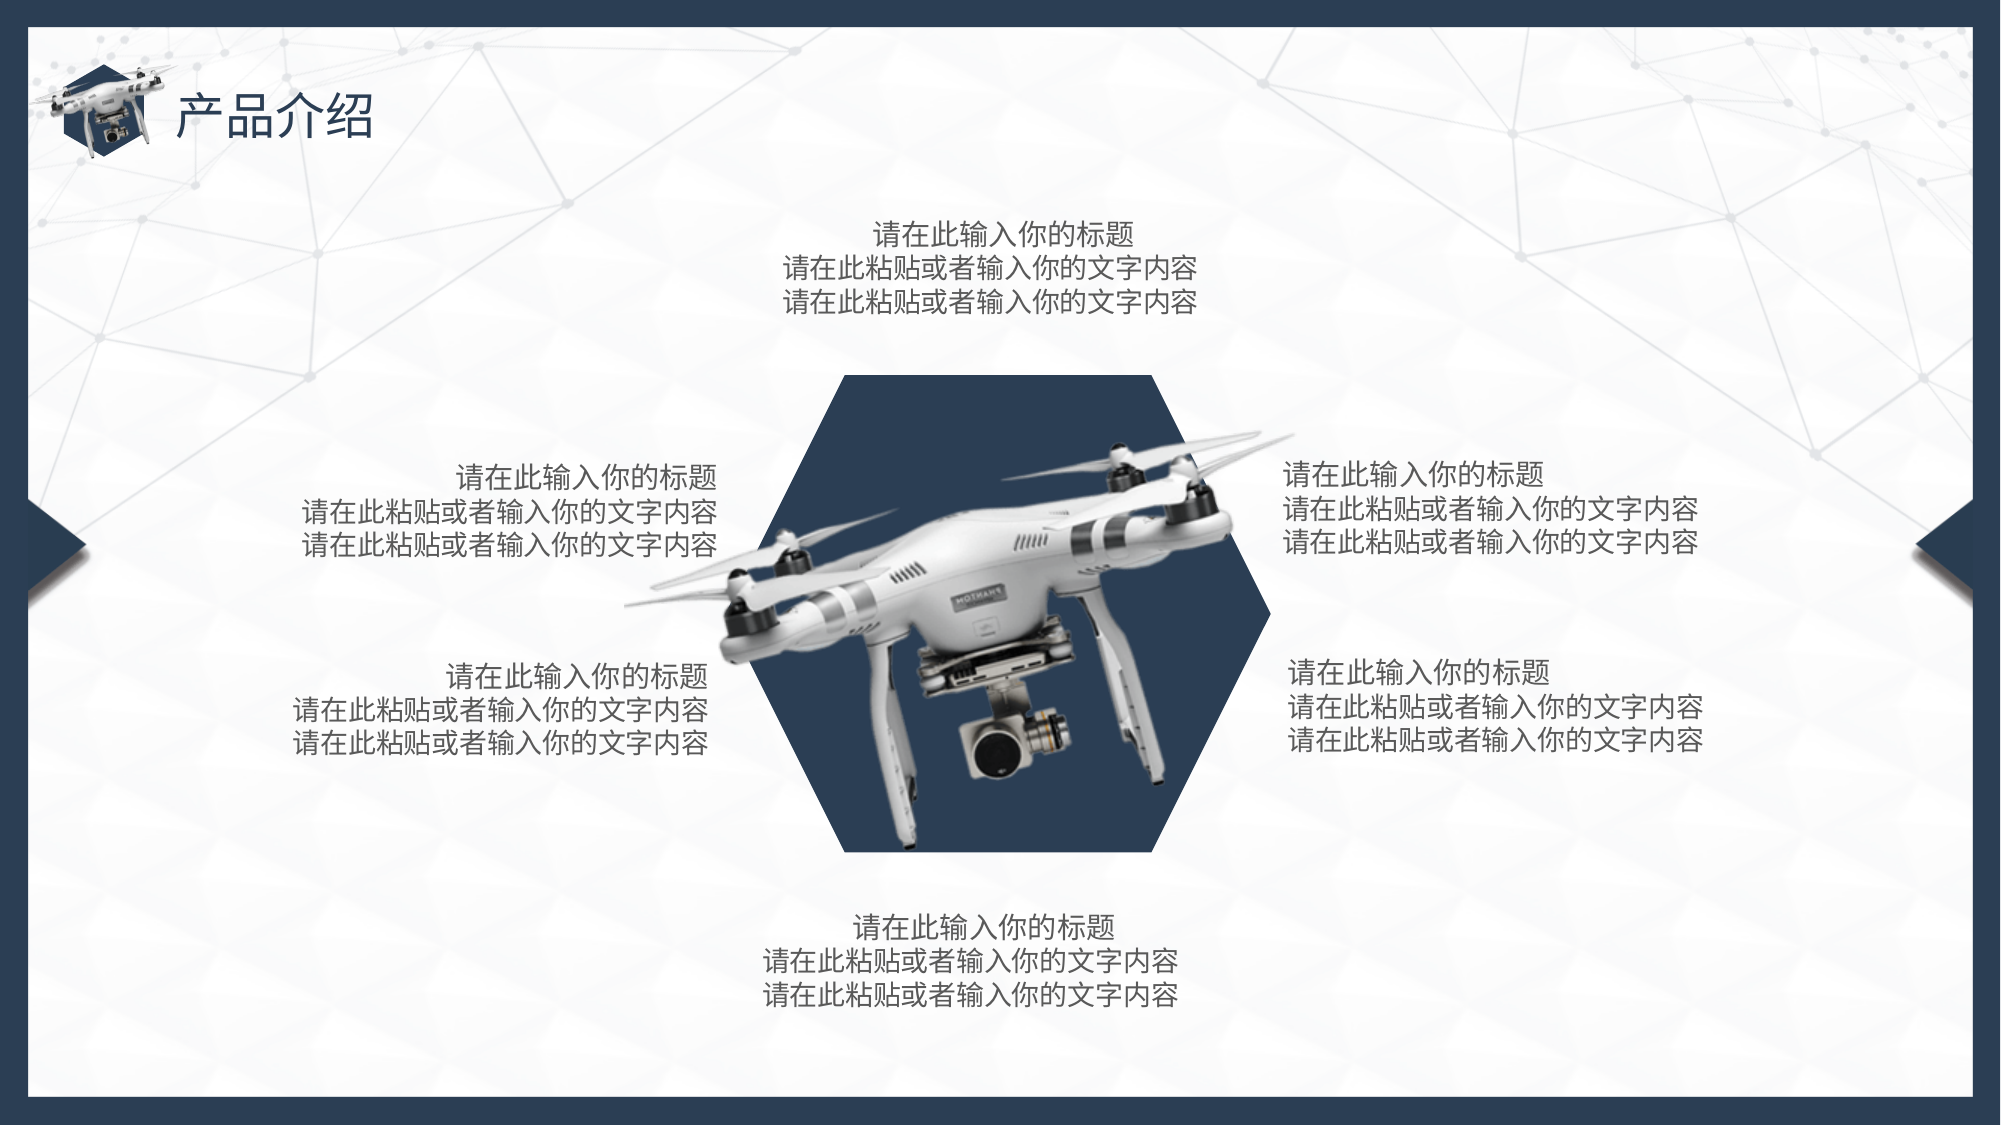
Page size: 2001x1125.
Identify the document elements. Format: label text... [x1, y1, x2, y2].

text_box 产品介绍 [179, 77, 442, 153]
text_box [817, 373, 1179, 427]
picture [0, 0, 2001, 1125]
text_box 请在此输入你的标题 请在此粘贴或者输入你的文字内容 请在此粘贴或者输入你的文字内容 [747, 901, 1221, 1018]
text_box 请在此输入你的标题 请在此粘贴或者输入你的文字内容 请在此粘贴或者输入你的文字内容 [259, 452, 624, 569]
text_box 请在此输入你的标题 请在此粘贴或者输入你的文字内容 请在此粘贴或者输入你的文字内容 [1298, 647, 1746, 764]
text_box 请在此输入你的标题 请在此粘贴或者输入你的文字内容 请在此粘贴或者输入你的文字内容 [767, 208, 1241, 325]
text_box 请在此输入你的标题 请在此粘贴或者输入你的文字内容 请在此粘贴或者输入你的文字内容 [250, 650, 624, 767]
text_box 请在此输入你的标题 请在此粘贴或者输入你的文字内容 请在此粘贴或者输入你的文字内容 [1298, 449, 1741, 566]
